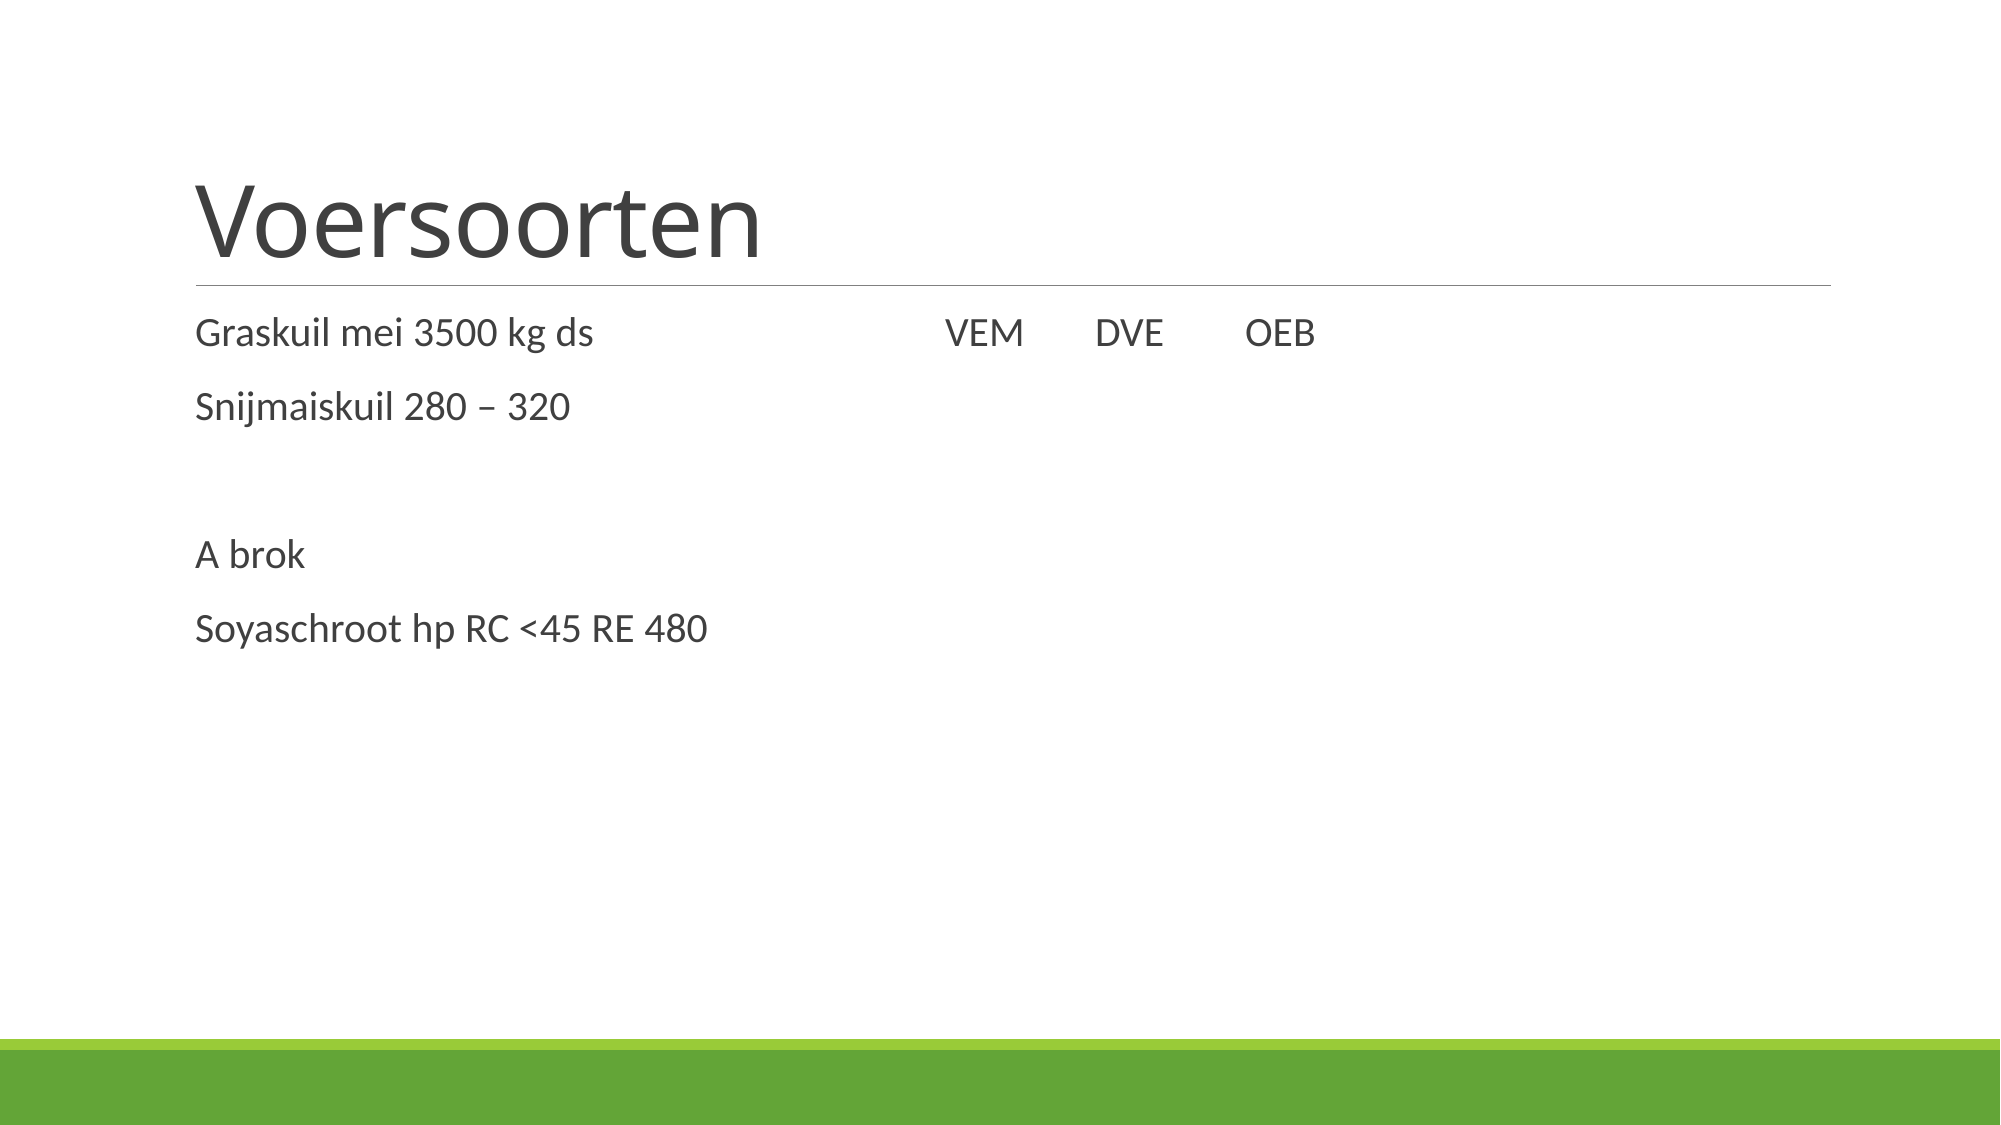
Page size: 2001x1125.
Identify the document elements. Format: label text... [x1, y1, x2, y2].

title Voersoorten [180, 47, 1830, 285]
list Graskuil mei 3500 kg ds VEM DVE OEB Snijmaiskuil 280 – 320 A brok Soyaschroot hp RC <45 RE 480 [180, 302, 1830, 963]
